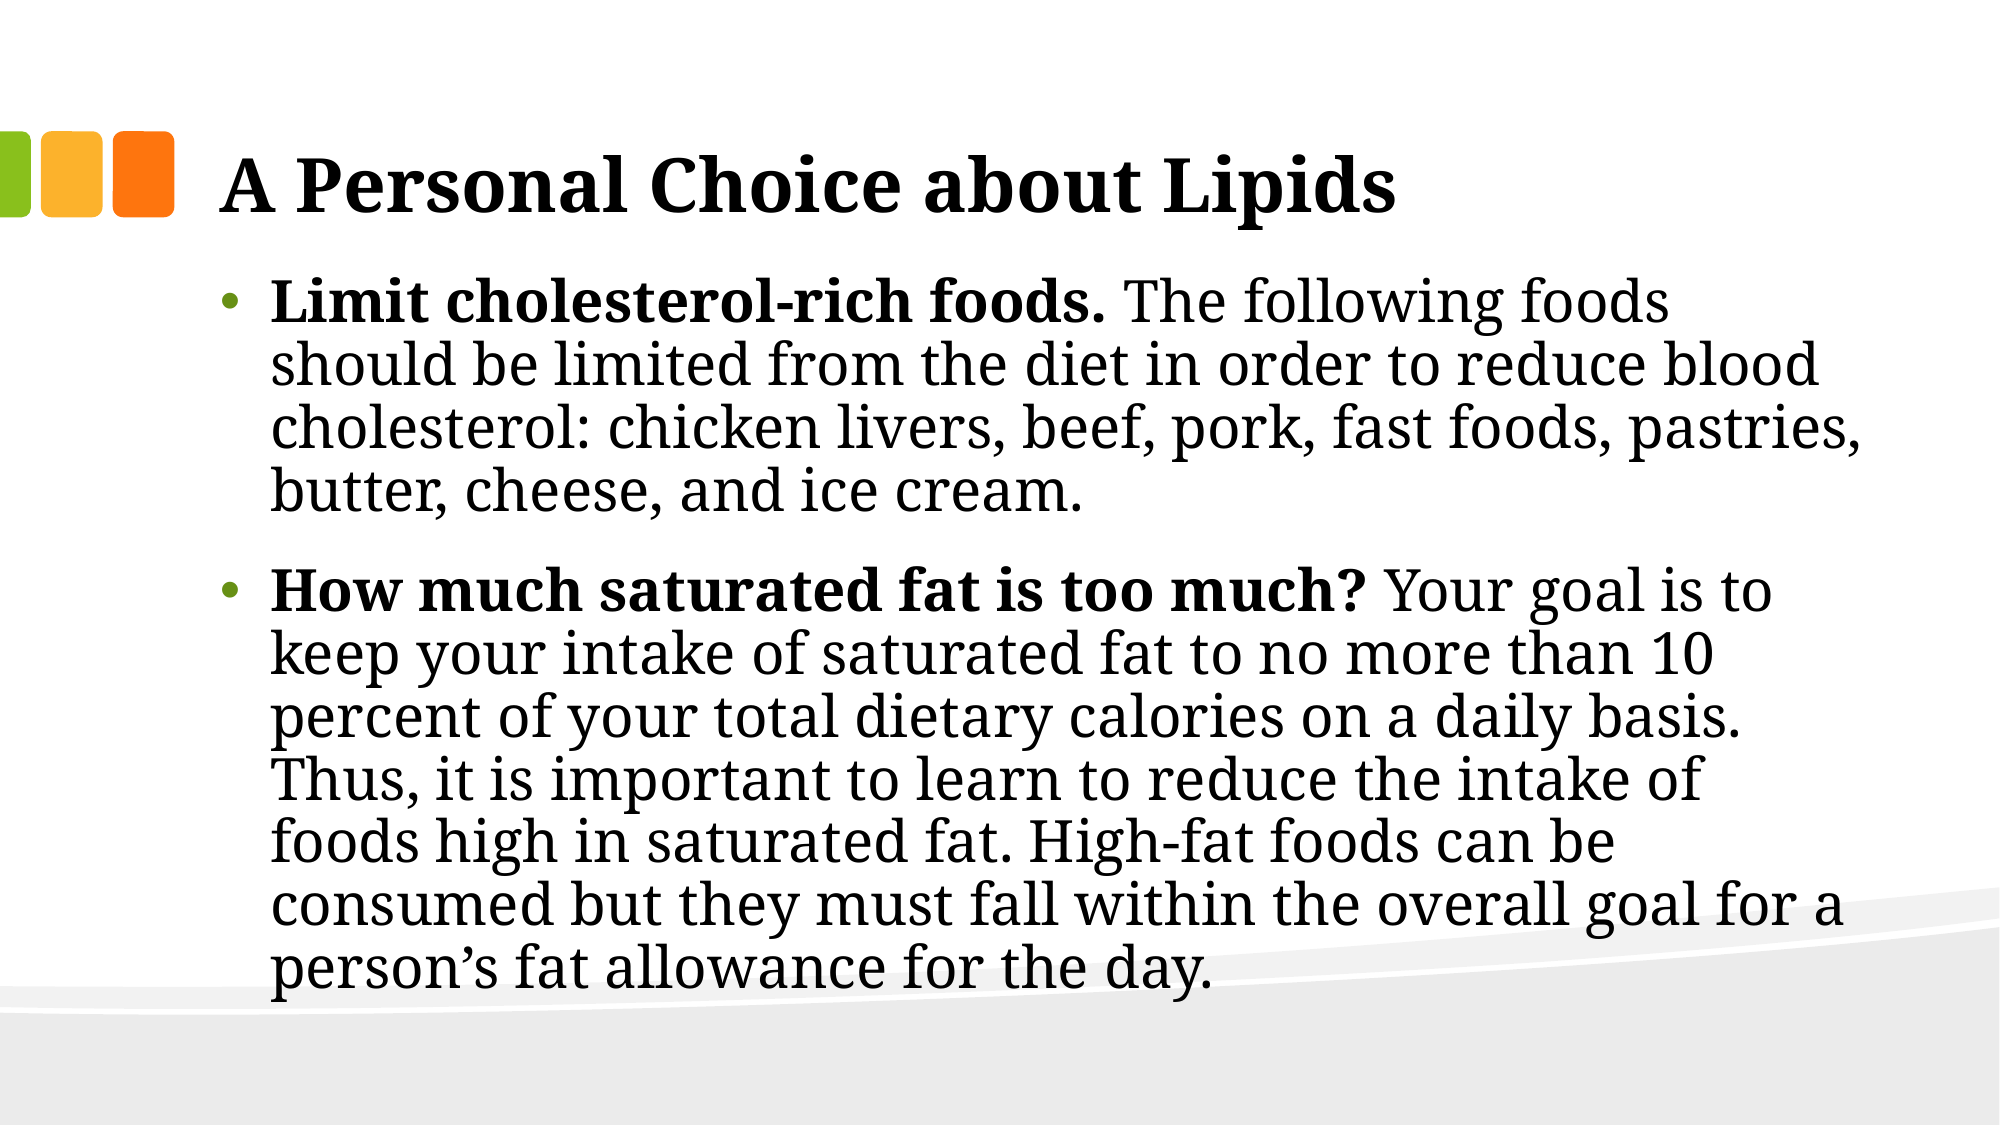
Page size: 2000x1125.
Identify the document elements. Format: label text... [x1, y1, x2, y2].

list Limit cholesterol-rich foods. The following foods should be limited from the diet in order to reduce blood cholesterol: chicken livers, beef, pork, fast foods, pastries, butter, cheese, and ice cream. How much saturated fat is too much? Your goal is to keep your intake of saturated fat to no more than 10 percent of your total dietary calories on a daily basis. Thus, it is important to learn to reduce the intake of foods high in saturated fat. High-fat foods can be consumed but they must fall within the overall goal for a person’s fat allowance for the day. [199, 262, 1888, 1013]
title A Personal Choice about Lipids [199, 24, 1800, 238]
